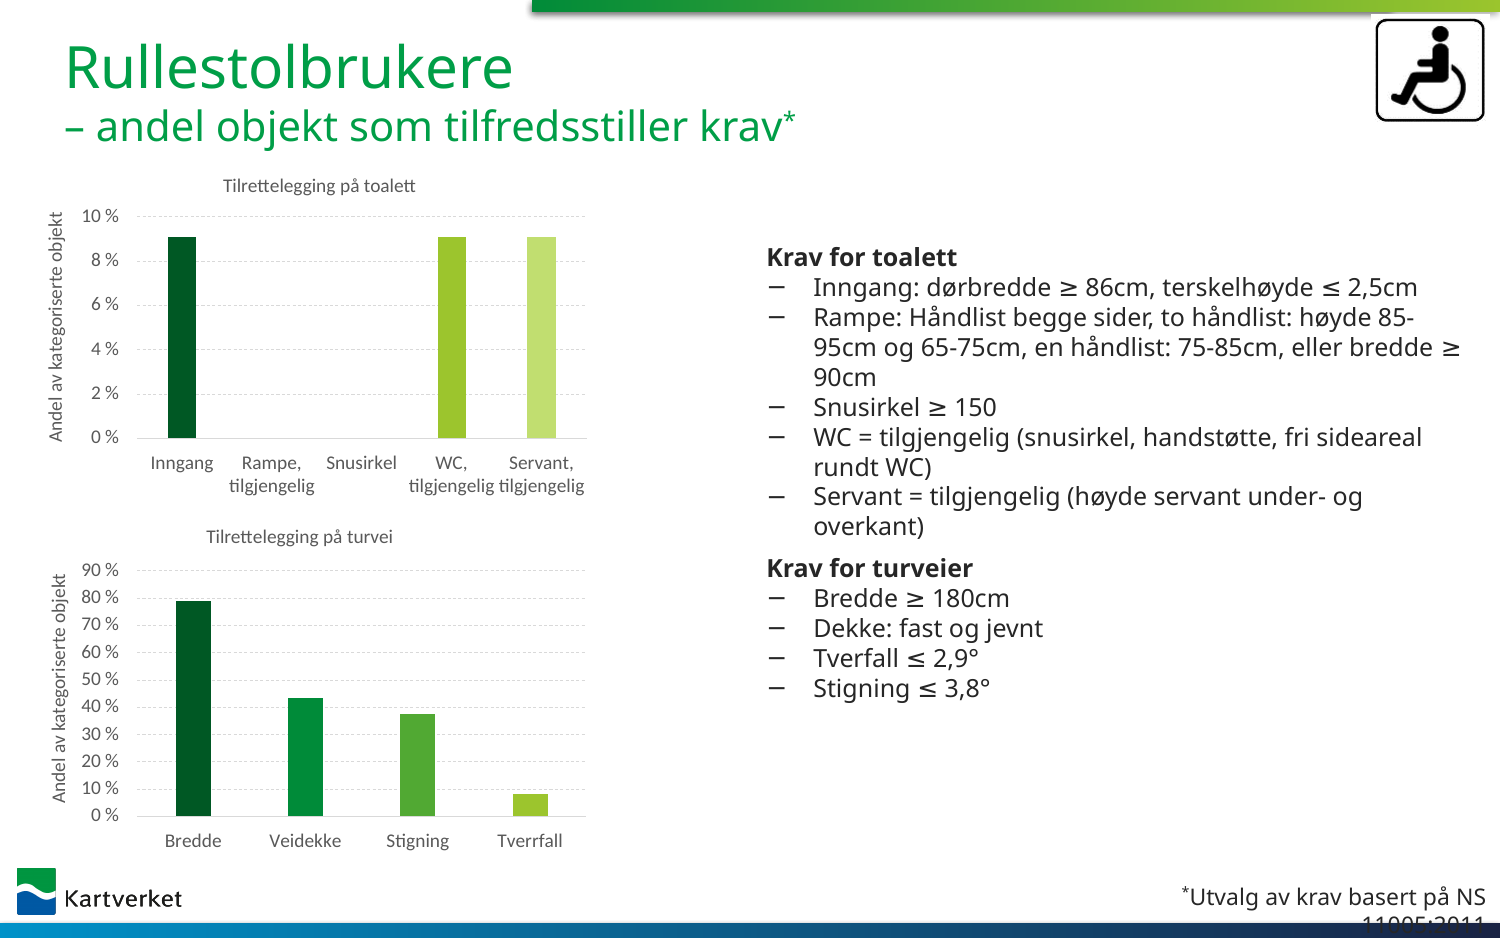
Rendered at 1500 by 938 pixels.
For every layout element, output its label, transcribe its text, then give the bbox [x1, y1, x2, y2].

picture [41, 166, 598, 505]
picture [41, 520, 598, 859]
text_box Krav for turveier Bredde ≥ 180cm Dekke: fast og jevnt Tverfall ≤ 2,9° Stigning ≤ 3,8° [751, 545, 1483, 710]
text_box *Utvalg av krav basert på NS 11005:2011 [1068, 873, 1500, 938]
text_box Rullestolbrukere – andel objekt som tilfredsstiller krav* [49, 14, 1431, 158]
text_box Krav for toalett Inngang: dørbredde ≥ 86cm, terskelhøyde ≤ 2,5cm Rampe: Håndlist begge sider, to håndlist: høyde 85-95cm og 65-75cm, en håndlist: 75-85cm, eller bredde ≥ 90cm Snusirkel ≥ 150 WC = tilgjengelig (snusirkel, handstøtte, fri sideareal rundt WC) Servant = tilgjengelig (høyde servant under- og overkant) [751, 234, 1483, 545]
picture [1371, 13, 1491, 127]
